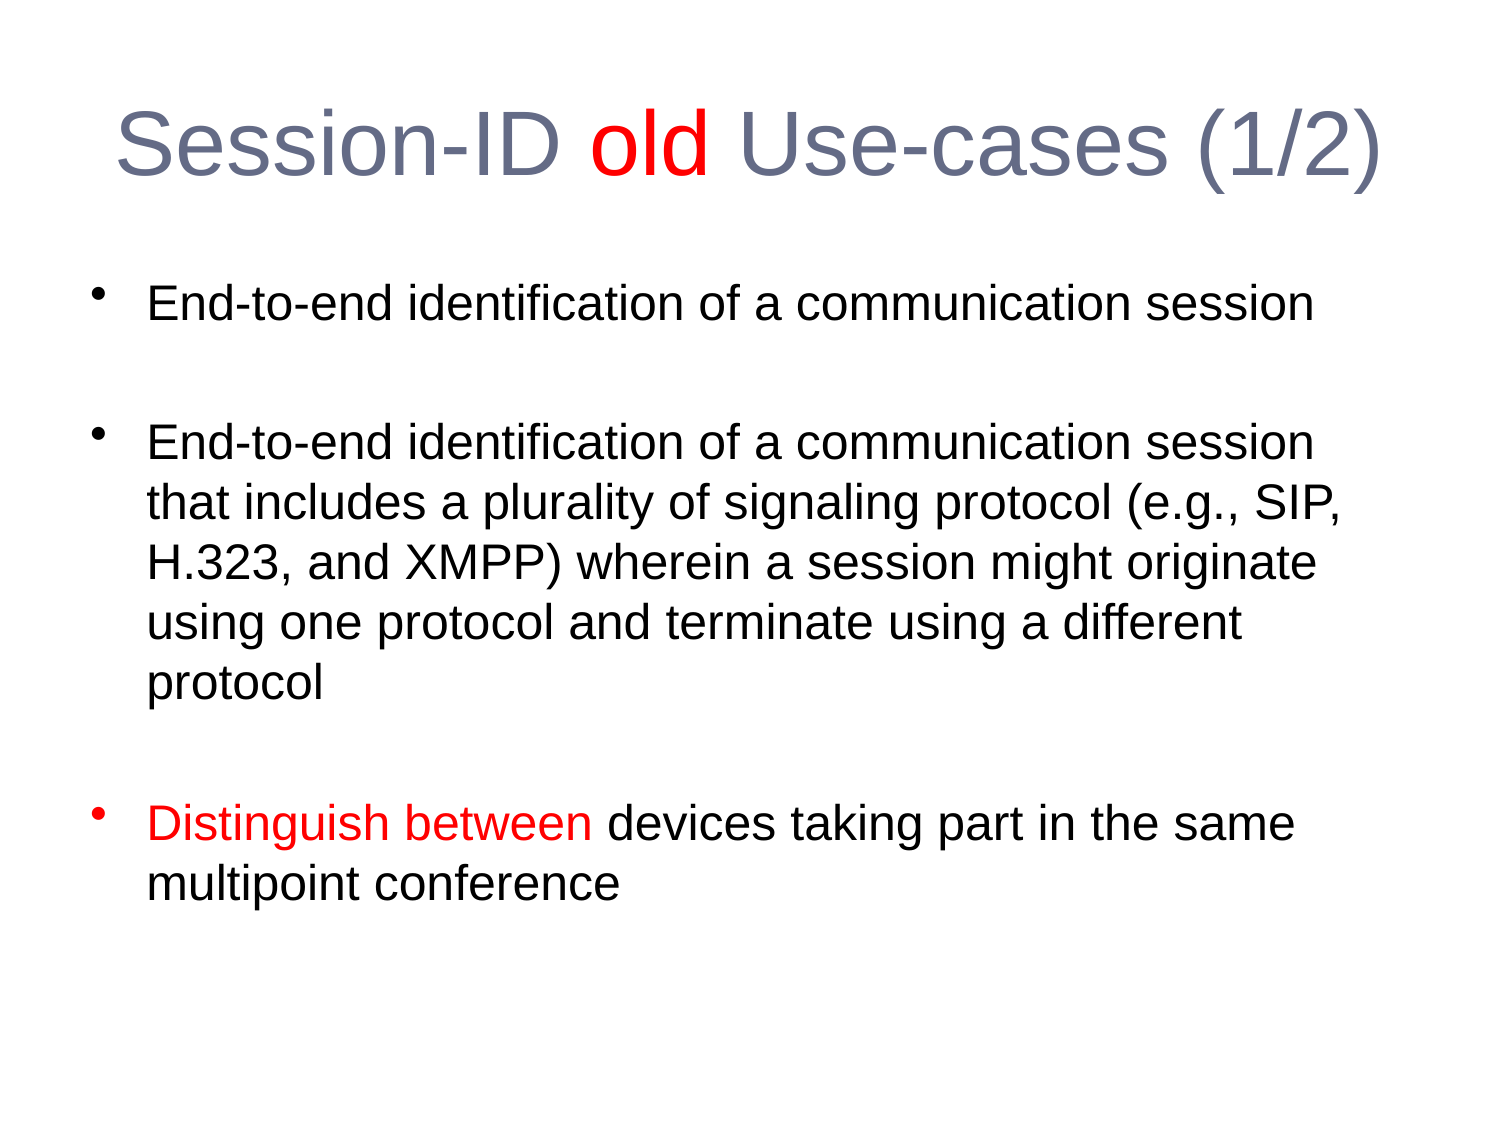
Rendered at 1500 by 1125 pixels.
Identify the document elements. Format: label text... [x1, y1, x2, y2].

title Session-ID old Use-cases (1/2) [74, 44, 1426, 233]
list End-to-end identification of a communication session End-to-end identification of a communication session that includes a plurality of signaling protocol (e.g., SIP, H.323, and XMPP) wherein a session might originate using one protocol and terminate using a different protocol Distinguish between devices taking part in the same multipoint conference [74, 262, 1426, 1006]
